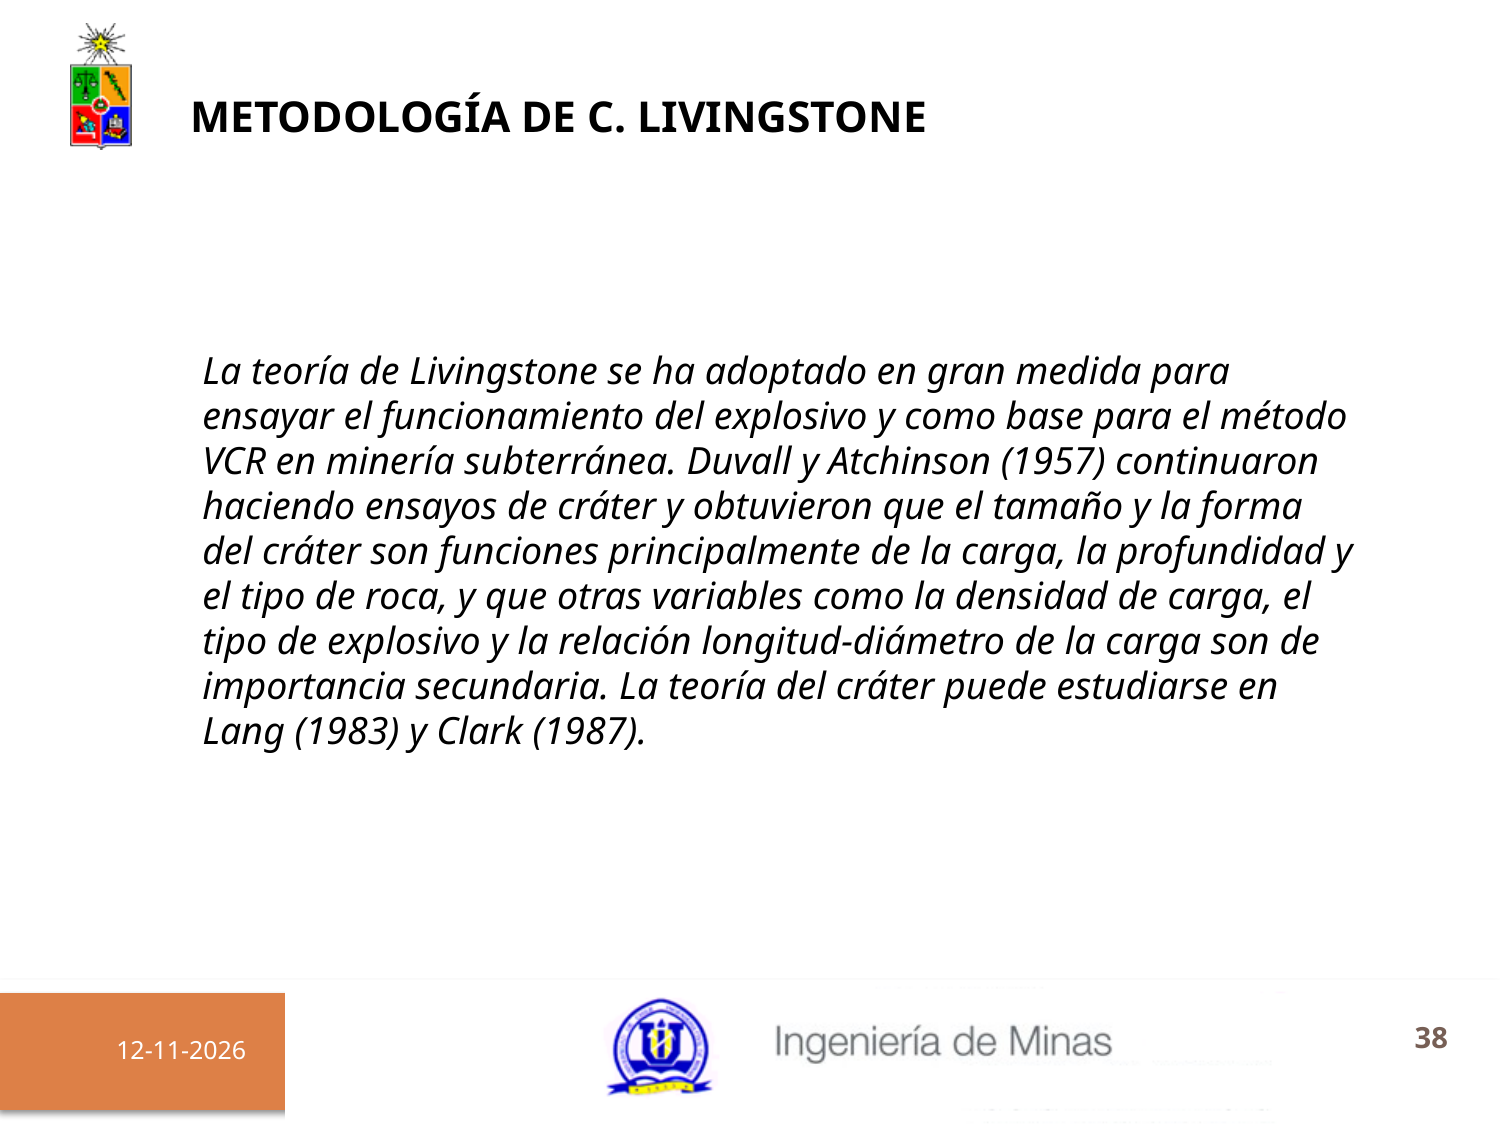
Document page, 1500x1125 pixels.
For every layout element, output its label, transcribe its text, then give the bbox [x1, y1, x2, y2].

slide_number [12, 995, 279, 1108]
picture [285, 980, 1500, 1125]
picture [69, 23, 132, 151]
text_box Metodología de c. livingstone [175, 81, 1266, 148]
text_box La teoría de Livingstone se ha adoptado en gran medida para ensayar el funcionamiento del explosivo y como base para el método VCR en minería subterránea. Duvall y Atchinson (1957) continuaron haciendo ensayos de cráter y obtuvieron que el tamaño y la forma del cráter son funciones principalmente de la carga, la profundidad y el tipo de roca, y que otras variables como la densidad de carga, el tipo de explosivo y la relación longitud-diámetro de la carga son de importancia secundaria. La teoría del cráter puede estudiarse en Lang (1983) y Clark (1987). [187, 339, 1371, 760]
